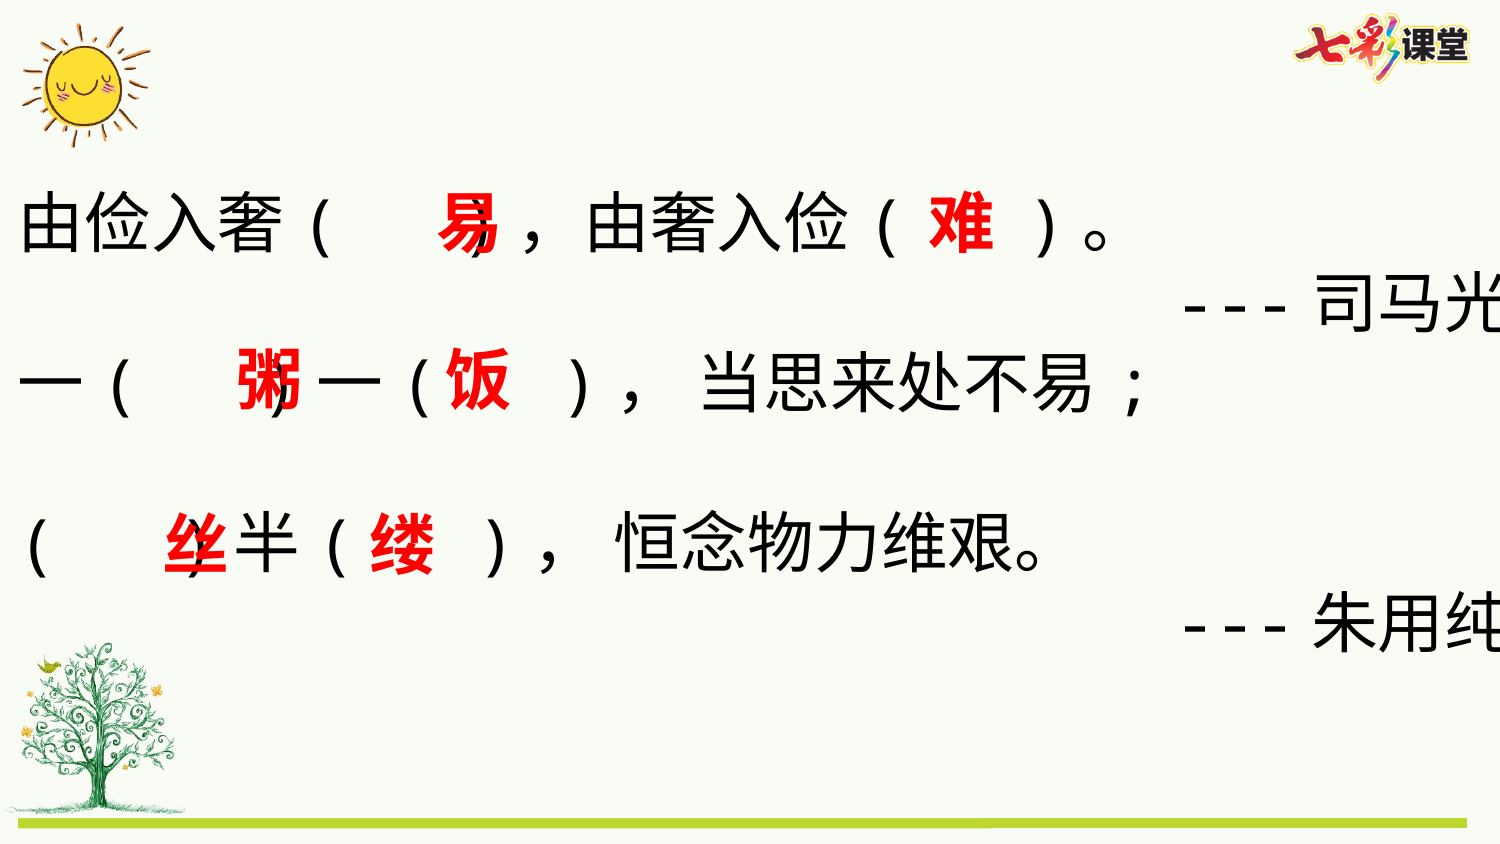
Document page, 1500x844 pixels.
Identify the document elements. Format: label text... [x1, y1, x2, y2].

text_box ◎由俭入奢( )，由奢入俭( )。 ---司马光 ◎一( )一( )， 当思来处不易; 半( )半( )， 恒念物力维艰。 ---朱用纯 [0, 173, 1500, 668]
text_box 丝 [147, 495, 246, 591]
picture [1291, 9, 1472, 87]
picture [0, 0, 173, 172]
text_box 难 [913, 173, 1012, 269]
text_box 粥 [221, 330, 320, 426]
text_box 饭 [430, 330, 529, 426]
text_box 易 [421, 173, 520, 269]
text_box 缕 [354, 495, 453, 591]
picture [0, 668, 1467, 844]
